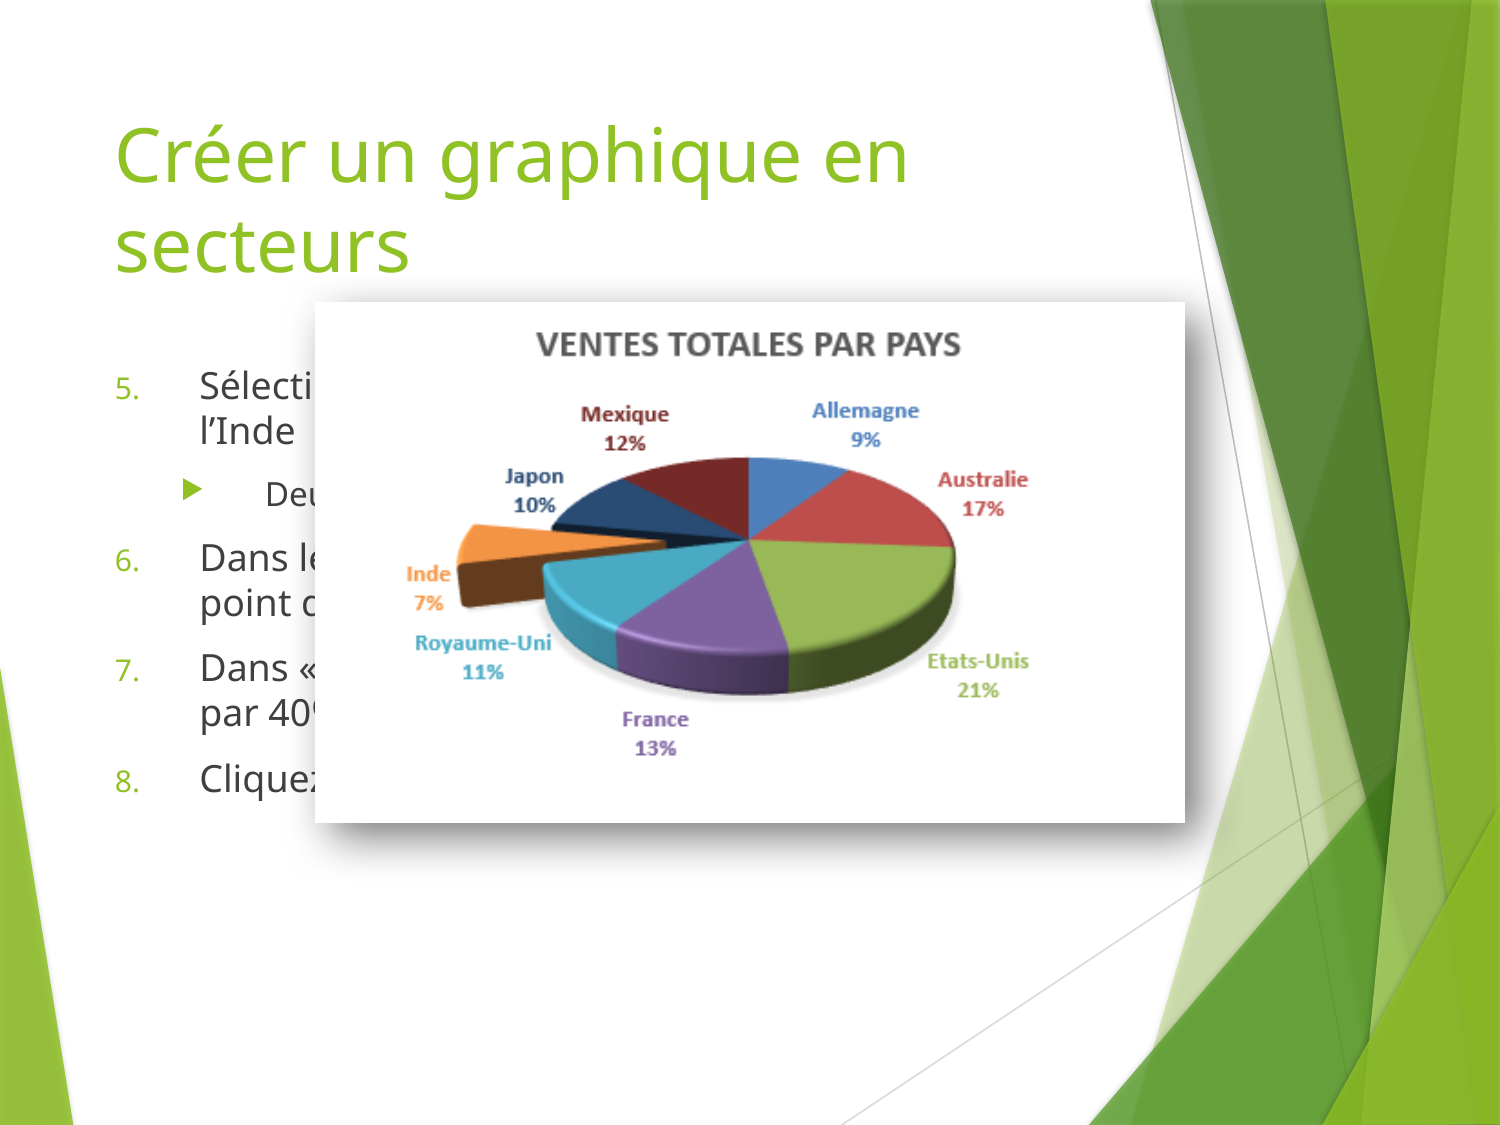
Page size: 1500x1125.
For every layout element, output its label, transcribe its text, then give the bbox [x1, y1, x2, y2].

title Créer un graphique en secteurs [99, 99, 1142, 317]
picture [315, 301, 1185, 824]
list Sélectionnez le secteur du point de données de l’Inde Deux clics pour sélectionner un secteur Dans le panneau de droite « Mettre en forme le point de données » Dans « Éclatement de point », remplacez la valeur par 40% Cliquez « Fermer » [99, 354, 1142, 992]
